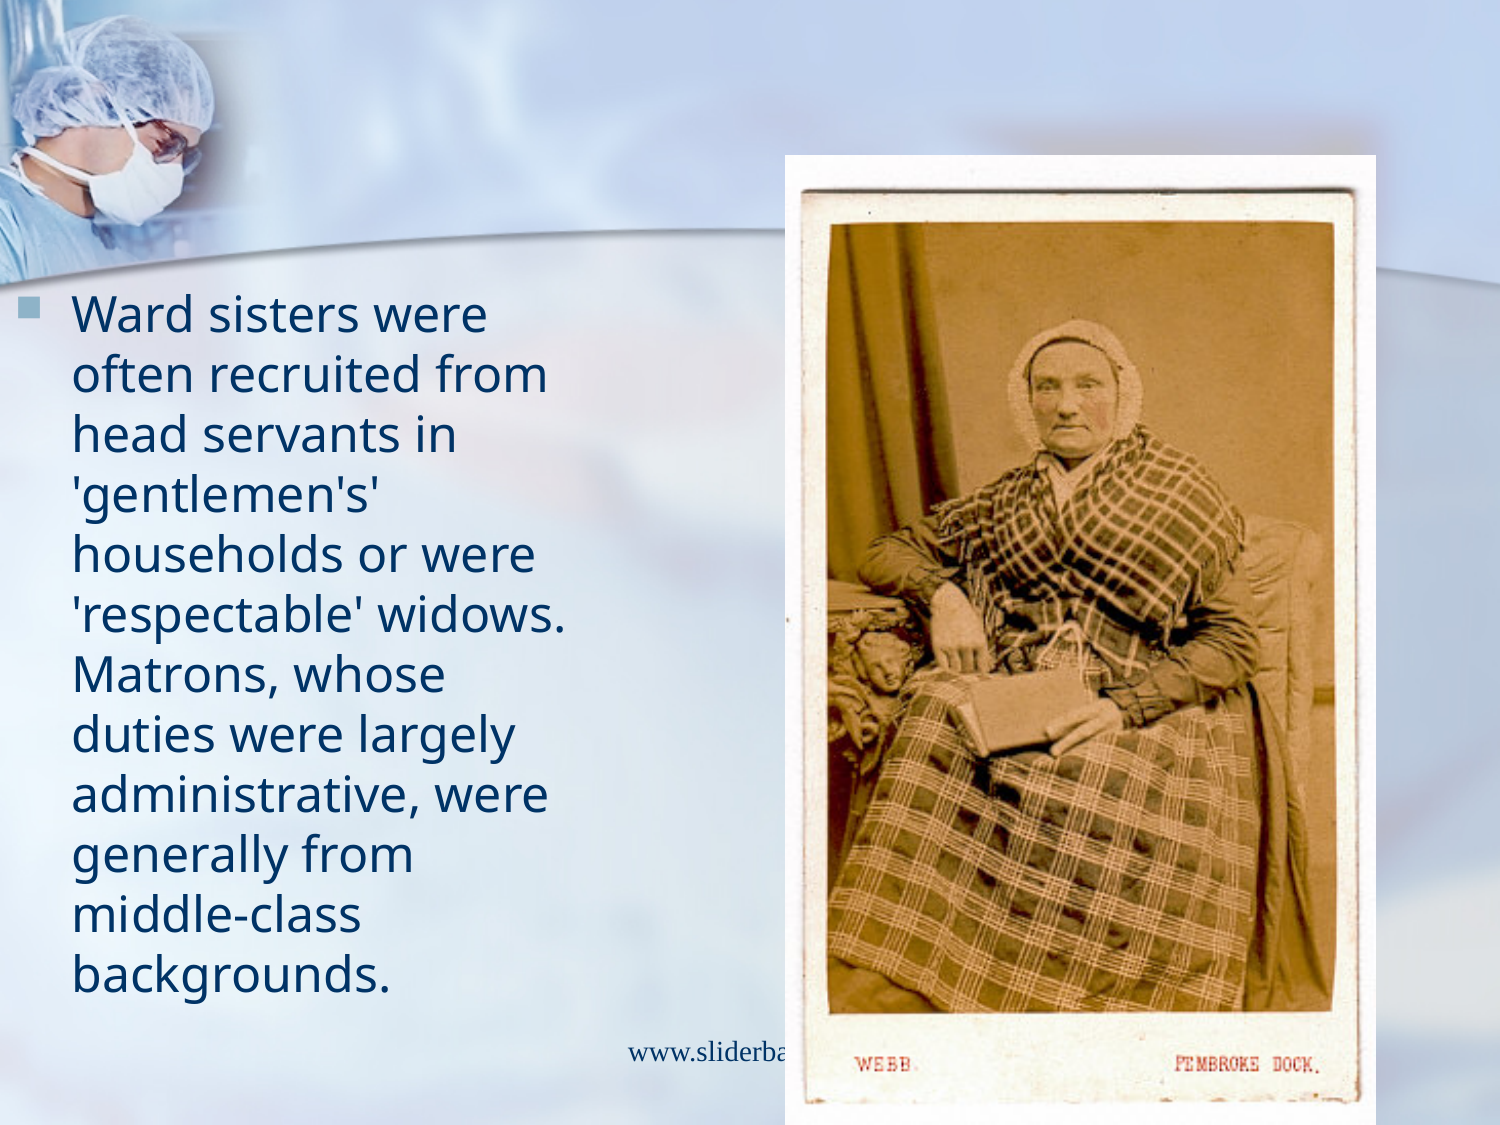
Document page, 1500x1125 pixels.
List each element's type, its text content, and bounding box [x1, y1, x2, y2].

list Ward sisters were often recruited from head servants in 'gentlemen's' households or were 'respectable' widows. Matrons, whose duties were largely administrative, were generally from middle-class backgrounds. [0, 275, 594, 1050]
picture [0, 0, 1500, 1125]
footer www.sliderbase.com [512, 1024, 780, 1103]
